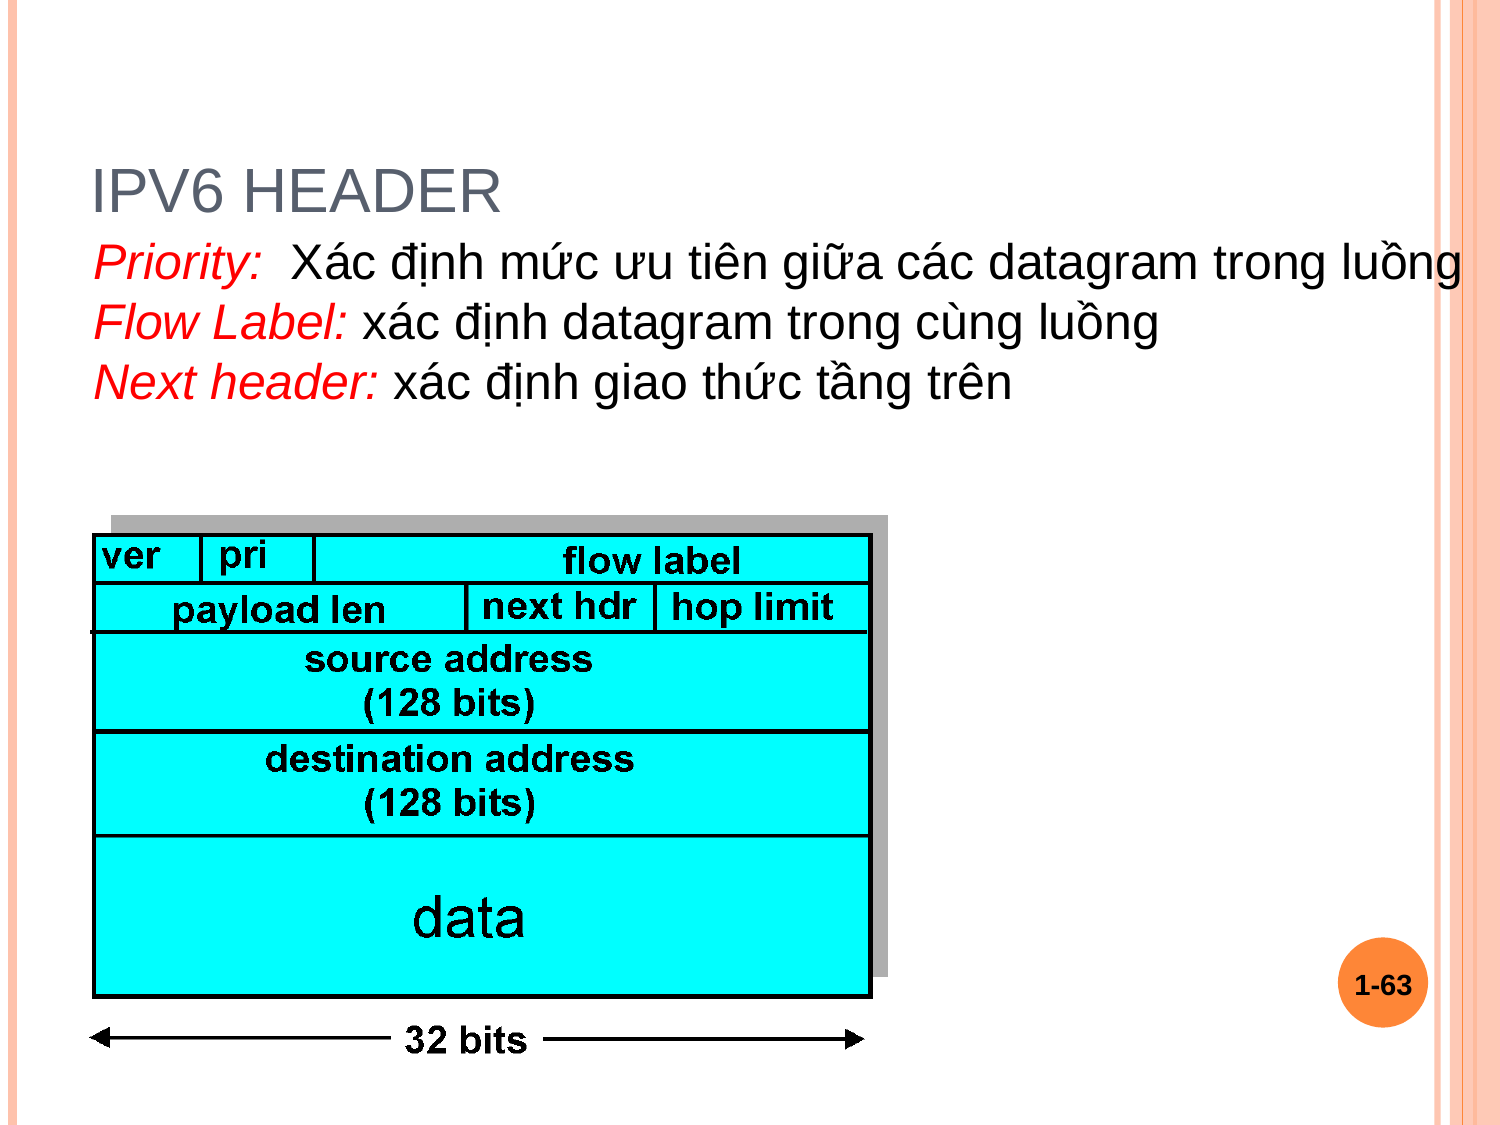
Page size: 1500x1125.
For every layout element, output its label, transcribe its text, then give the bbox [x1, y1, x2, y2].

slide_number 1-‹#› [1333, 940, 1434, 1026]
title IPv6 Header [75, 45, 1300, 233]
text_box Priority: Xác định mức ưu tiên giữa các datagram trong luồng Flow Label: xác định datagram trong cùng luồng Next header: xác định giao thức tầng trên [78, 221, 1481, 417]
picture [89, 515, 888, 1054]
